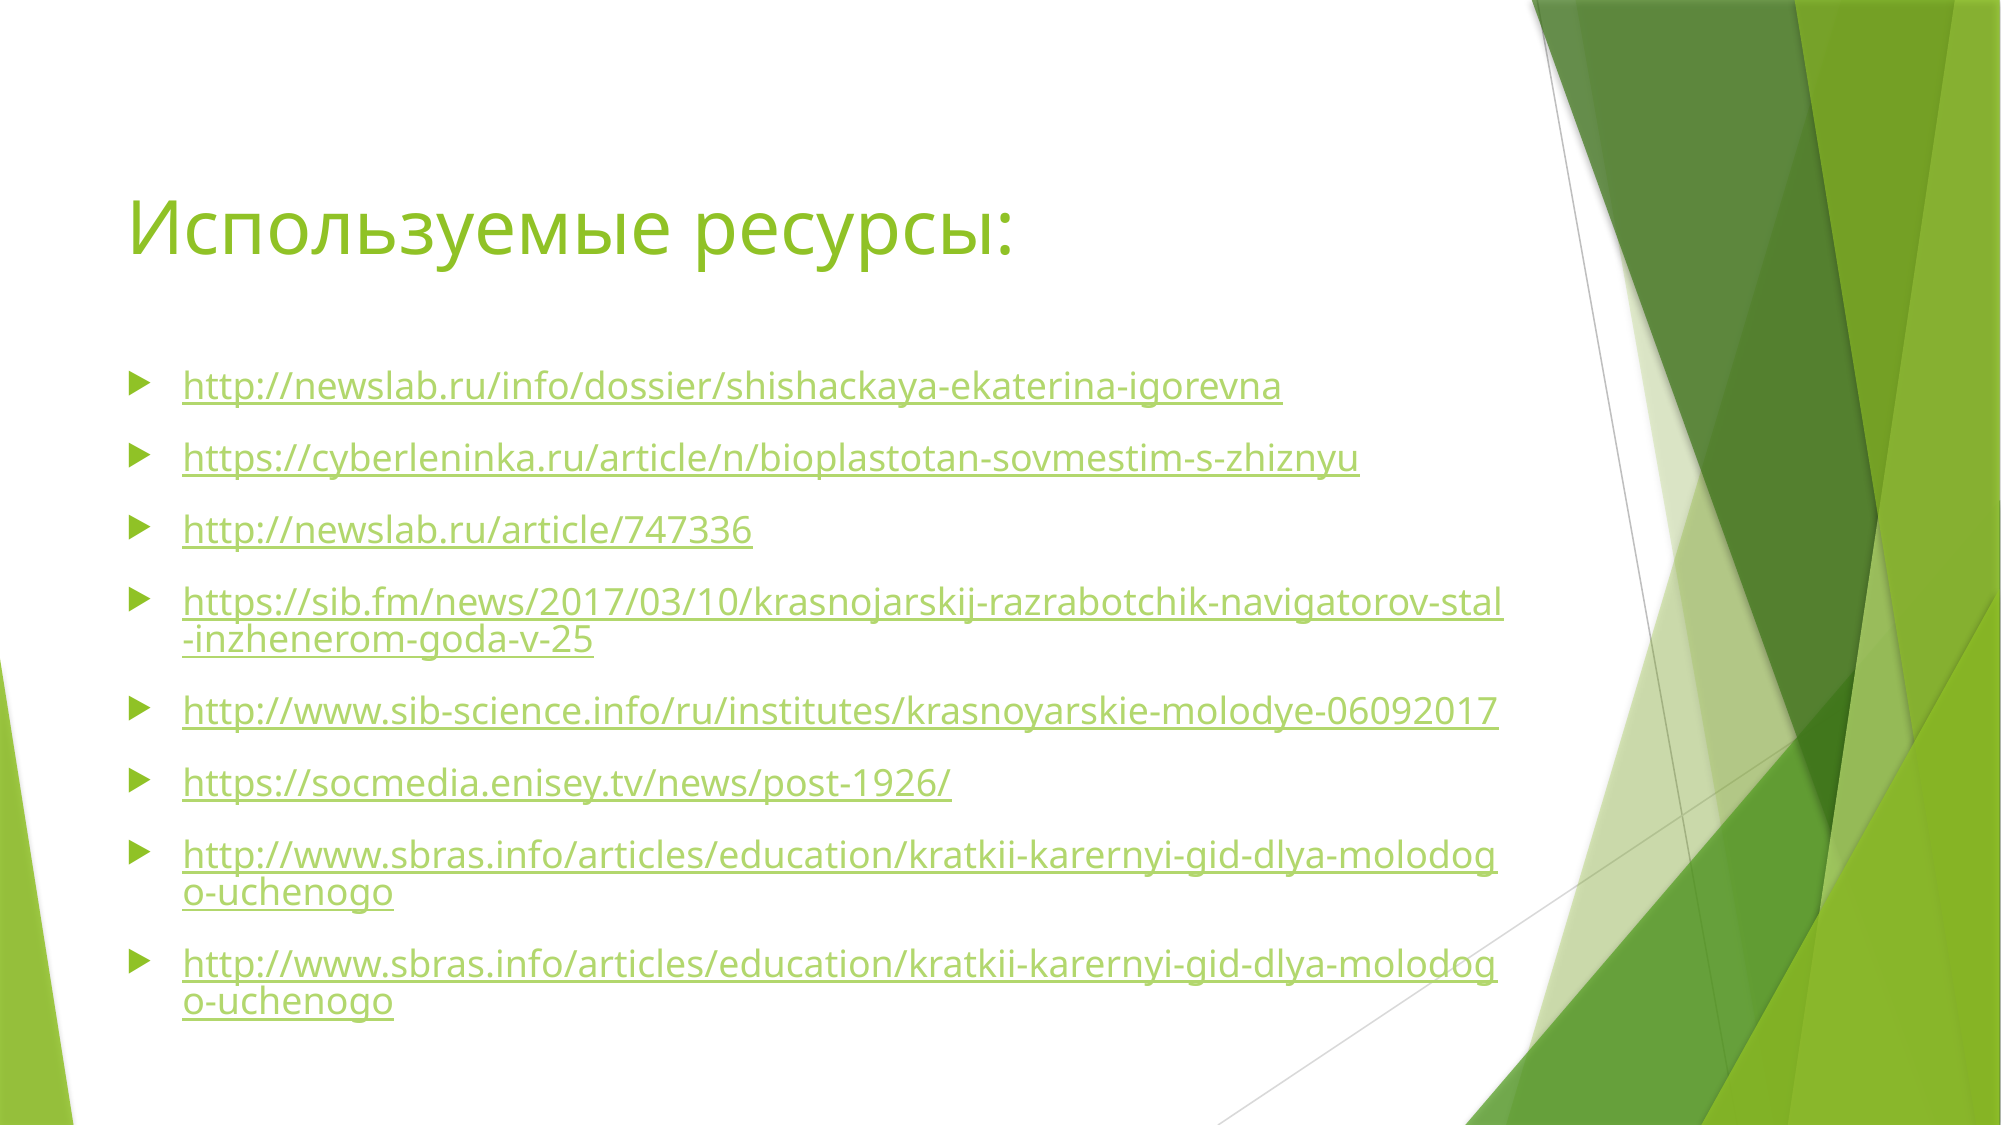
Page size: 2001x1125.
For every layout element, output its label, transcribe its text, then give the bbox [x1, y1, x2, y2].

list http://newslab.ru/info/dossier/shishackaya-ekaterina-igorevna https://cyberleninka.ru/article/n/bioplastotan-sovmestim-s-zhiznyu http://newslab.ru/article/747336 https://sib.fm/news/2017/03/10/krasnojarskij-razrabotchik-navigatorov-stal-inzhenerom-goda-v-25 http://www.sib-science.info/ru/institutes/krasnoyarskie-molodye-06092017 https://socmedia.enisey.tv/news/post-1926/ http://www.sbras.info/articles/education/kratkii-karernyi-gid-dlya-molodogo-uchenogo http://www.sbras.info/articles/education/kratkii-karernyi-gid-dlya-molodogo-uchenogo [111, 354, 1522, 992]
title Используемые ресурсы: [111, 172, 1522, 317]
